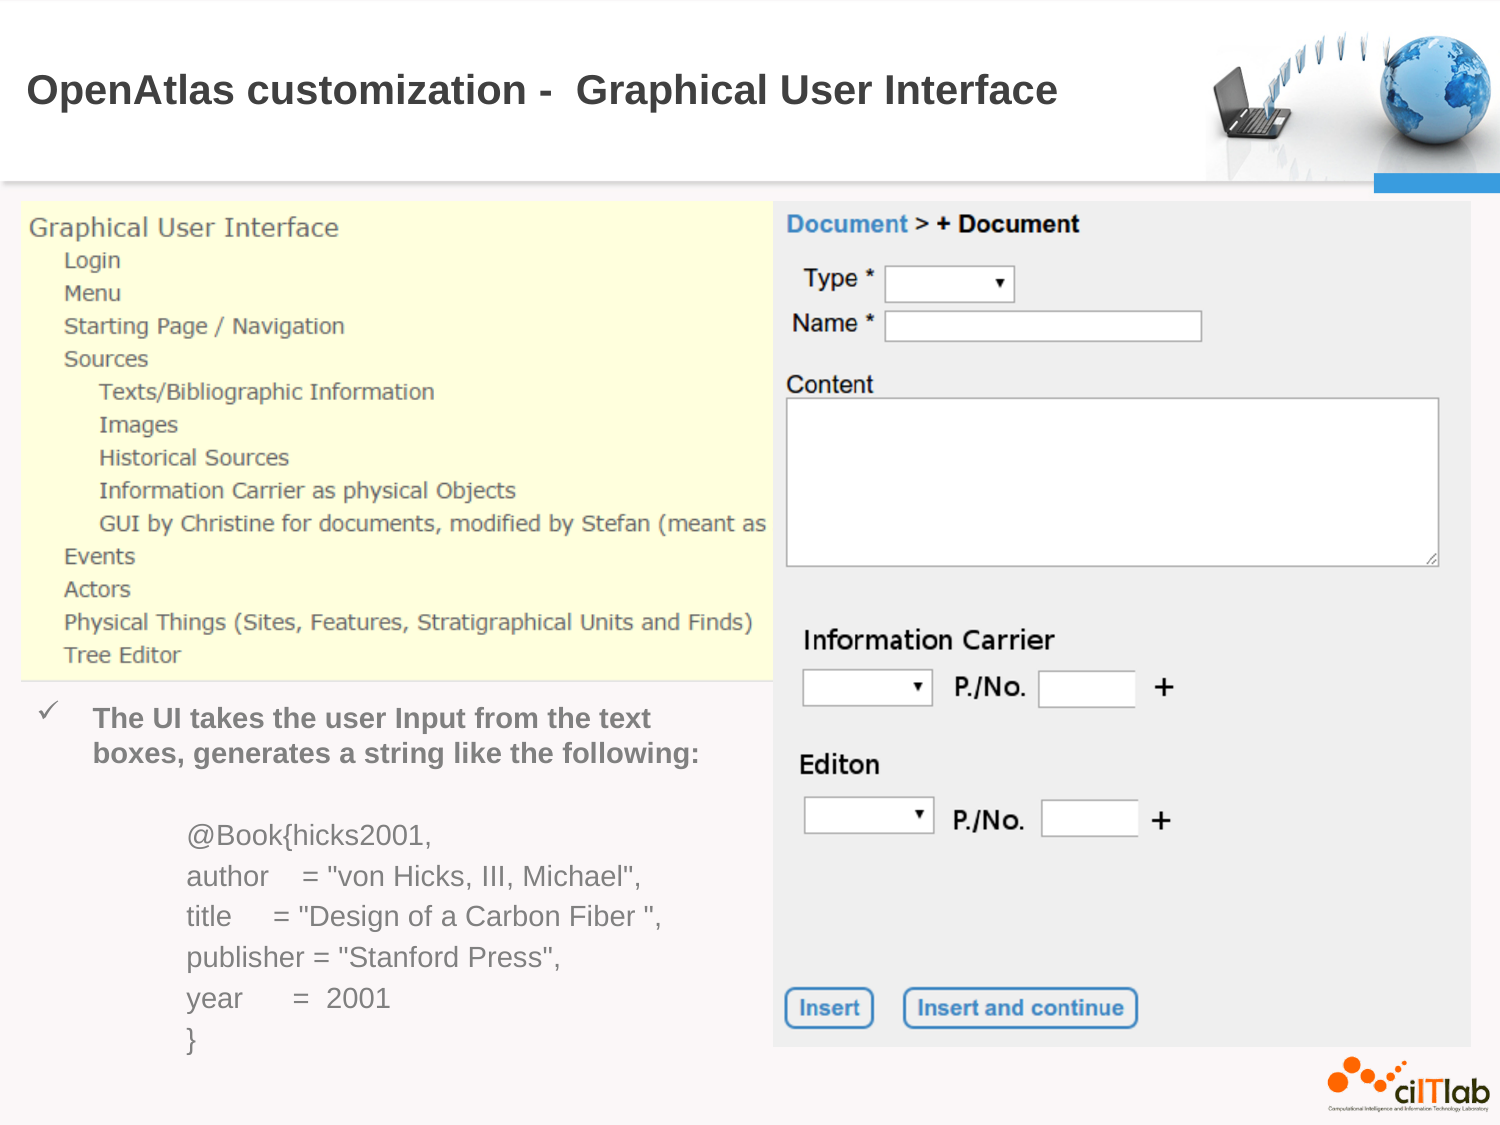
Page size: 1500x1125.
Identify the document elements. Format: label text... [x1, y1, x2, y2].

picture [0, 176, 1500, 1125]
title OpenAtlas customization - Graphical User Interface [0, 0, 1500, 176]
list The UI takes the user Input from the text boxes, generates a string like the following: @Book{hicks2001, author = "von Hicks, III, Michael", title = "Design of a Carbon Fiber ", publisher = "Stanford Press", year = 2001 } [21, 692, 734, 1082]
